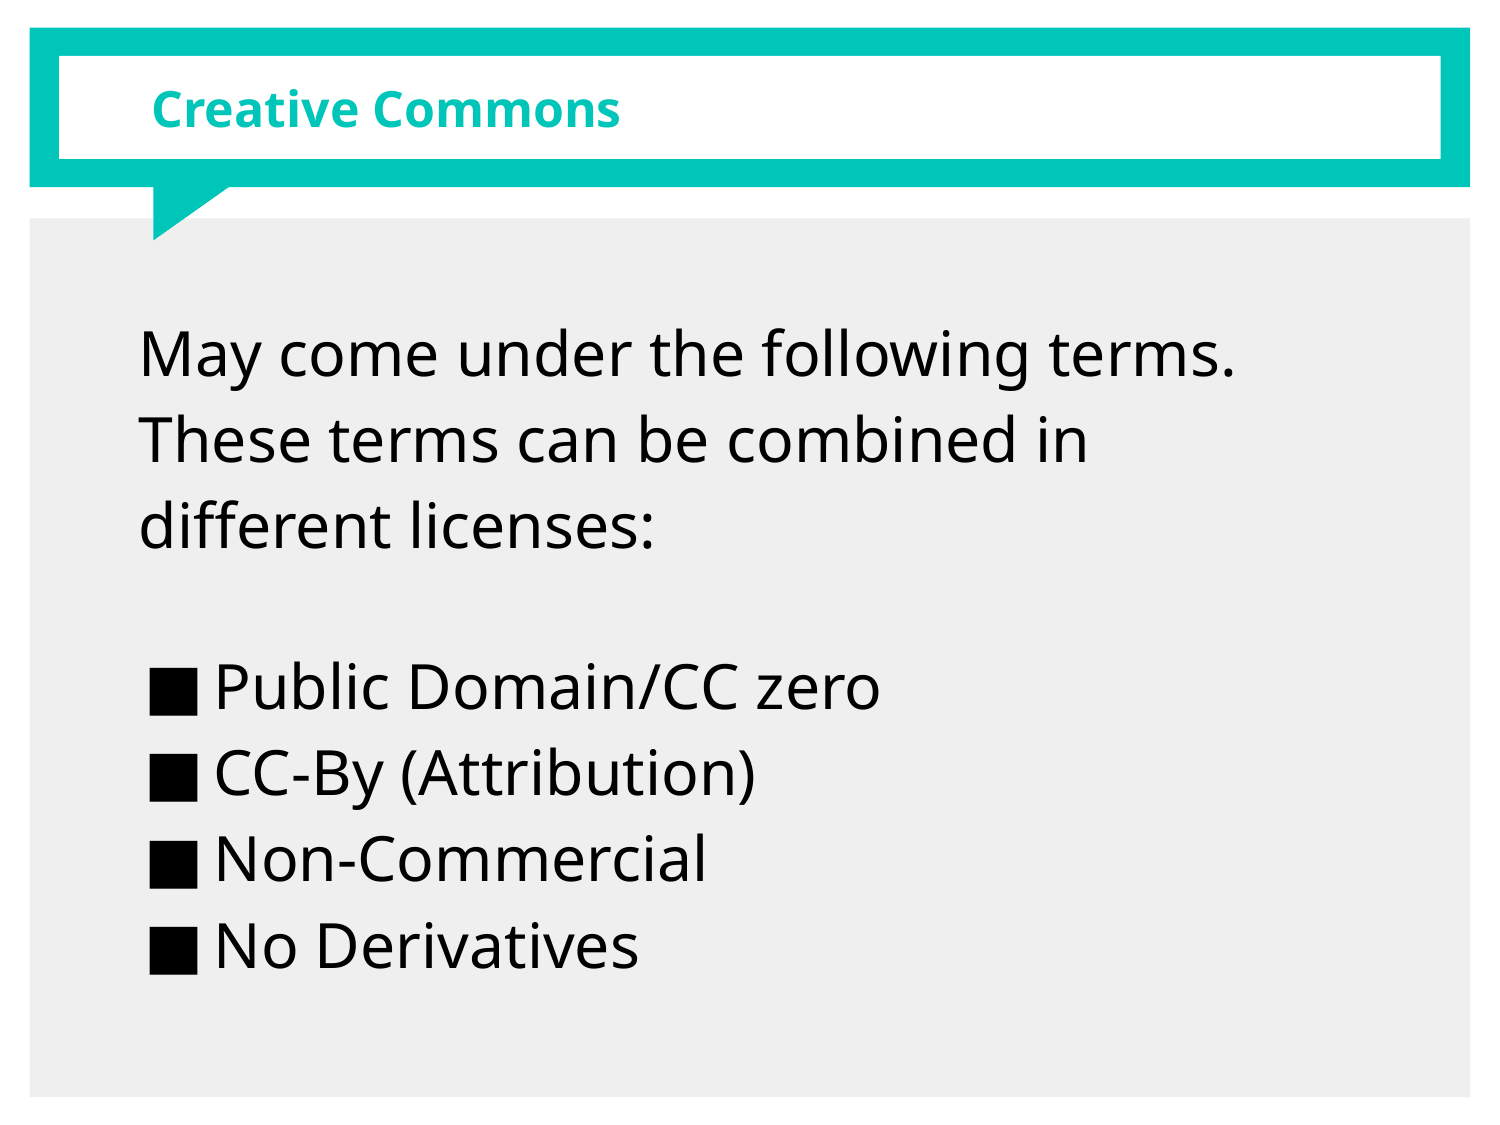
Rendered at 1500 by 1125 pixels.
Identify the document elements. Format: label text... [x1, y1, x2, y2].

list May come under the following terms. These terms can be combined in different licenses: Public Domain/CC zero CC-By (Attribution) Non-Commercial No Derivatives [123, 287, 1377, 764]
title Creative Commons [136, 27, 1441, 188]
